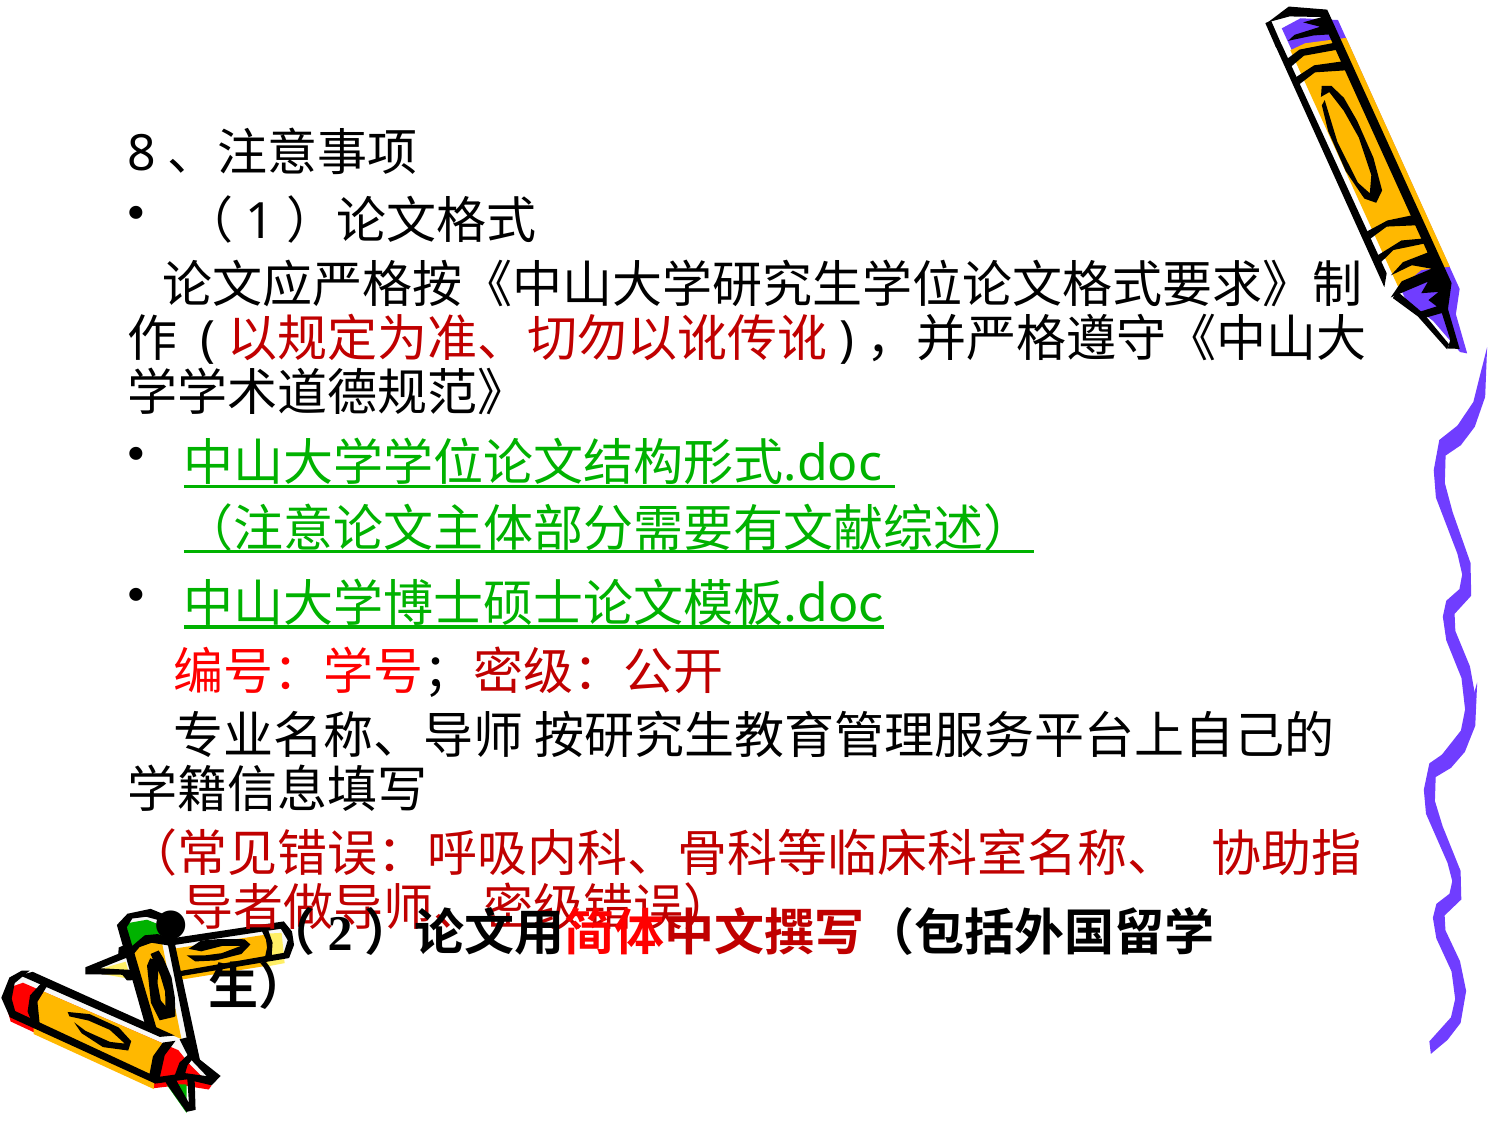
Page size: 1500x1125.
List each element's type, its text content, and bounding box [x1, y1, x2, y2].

list （1）论文格式 论文应严格按《中山大学研究生学位论文格式要求》制作 (以规定为准、切勿以讹传讹)，并严格遵守《中山大学学术道德规范》 中山大学学位论文结构形式.doc （注意论文主体部分需要有文献综述） 中山大学博士硕士论文模板.doc 编号：学号；密级：公开 专业名称、导师 按研究生教育管理服务平台上自己的学籍信息填写 （常见错误：呼吸内科、骨科等临床科室名称、 协助指导者做导师、密级错误） [112, 187, 1397, 1053]
text_box （2）论文用简体中文撰写（包括外国留学生） [137, 899, 1327, 1023]
title 8、注意事项 [112, 24, 1201, 187]
